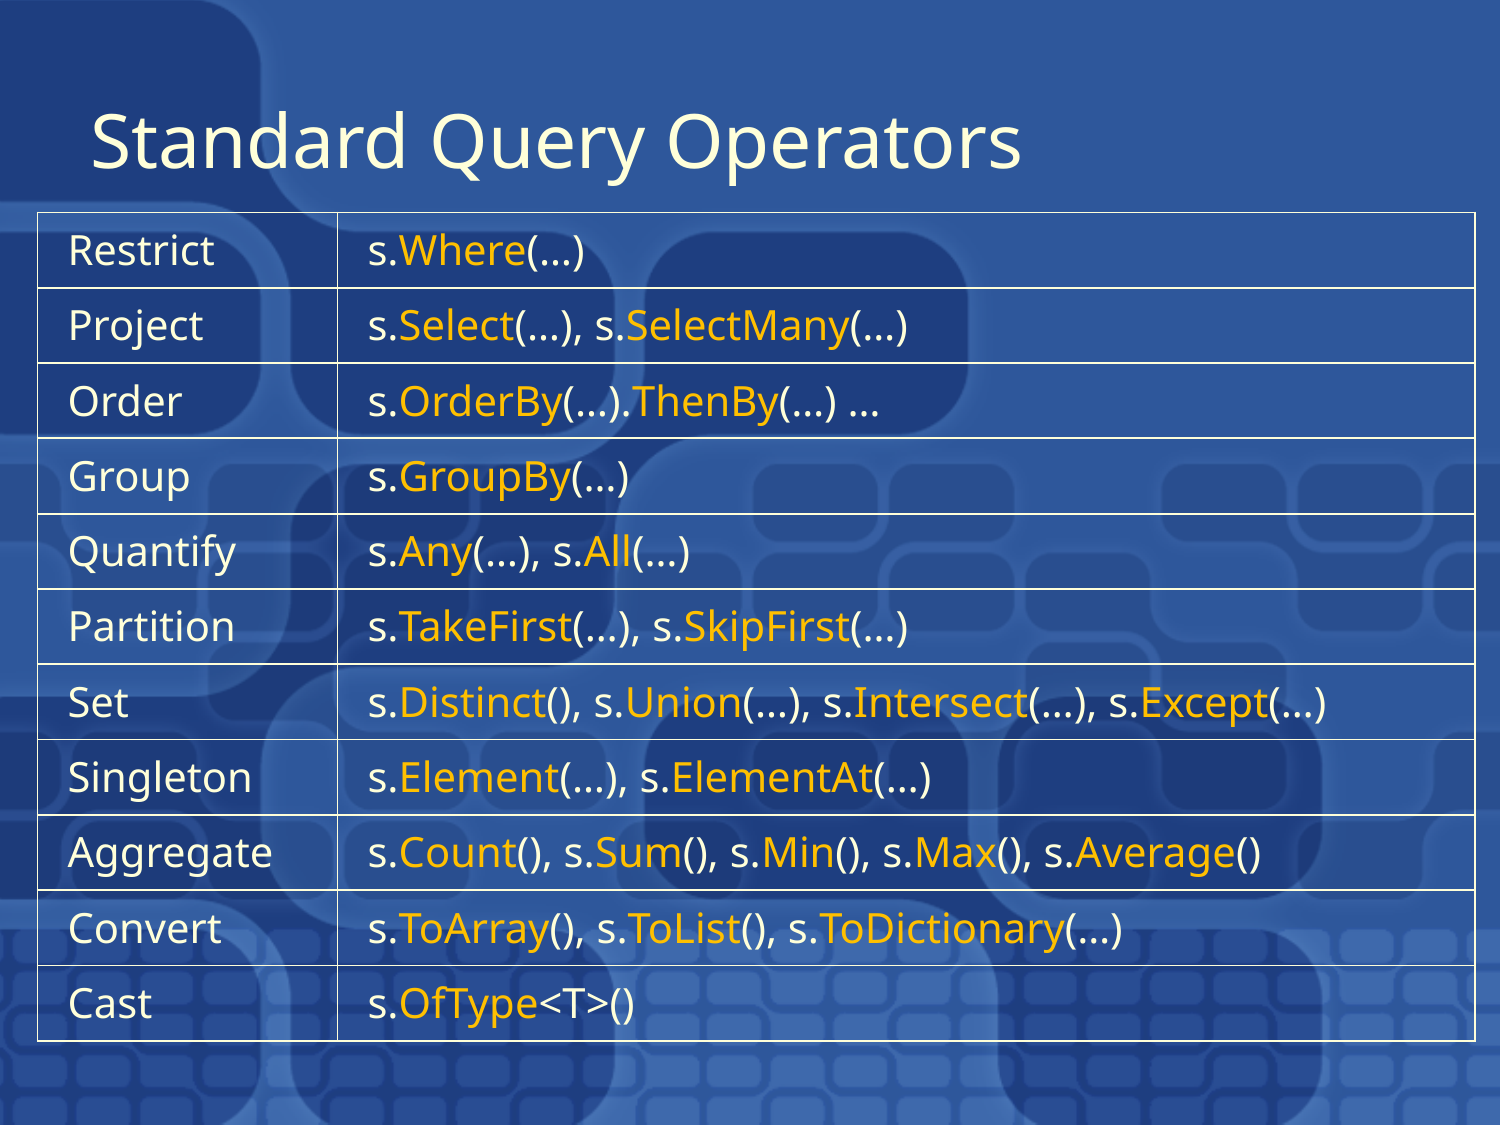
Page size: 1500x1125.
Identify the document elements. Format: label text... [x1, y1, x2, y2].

table_cell Order [38, 364, 337, 437]
table_cell Group [38, 439, 337, 513]
table_cell Aggregate [38, 816, 337, 889]
table_cell Quantify [38, 515, 337, 588]
table_cell s.GroupBy(…) [338, 439, 1474, 513]
table_cell Cast [38, 966, 337, 1040]
title Standard Query Operators [74, 44, 1426, 212]
table_cell s.OrderBy(…).ThenBy(…) … [338, 364, 1474, 437]
table_cell s.Distinct(), s.Union(…), s.Intersect(…), s.Except(…) [338, 665, 1474, 739]
table_cell Set [38, 665, 337, 739]
table_cell s.Element(…), s.ElementAt(…) [338, 740, 1474, 814]
table_cell s.TakeFirst(…), s.SkipFirst(…) [338, 590, 1474, 663]
table_header Restrict [38, 213, 337, 287]
picture [0, 0, 1500, 1125]
table_cell Project [38, 289, 337, 362]
table_cell Convert [38, 891, 337, 965]
table_cell Singleton [38, 740, 337, 814]
table_cell s.ToArray(), s.ToList(), s.ToDictionary(…) [338, 891, 1474, 965]
table_header s.Where(…) [338, 213, 1474, 287]
table_cell s.Select(…), s.SelectMany(…) [338, 289, 1474, 362]
table_cell s.Any(…), s.All(…) [338, 515, 1474, 588]
table_cell s.OfType<T>() [338, 966, 1474, 1040]
table_cell s.Count(), s.Sum(), s.Min(), s.Max(), s.Average() [338, 816, 1474, 889]
table_cell Partition [38, 590, 337, 663]
